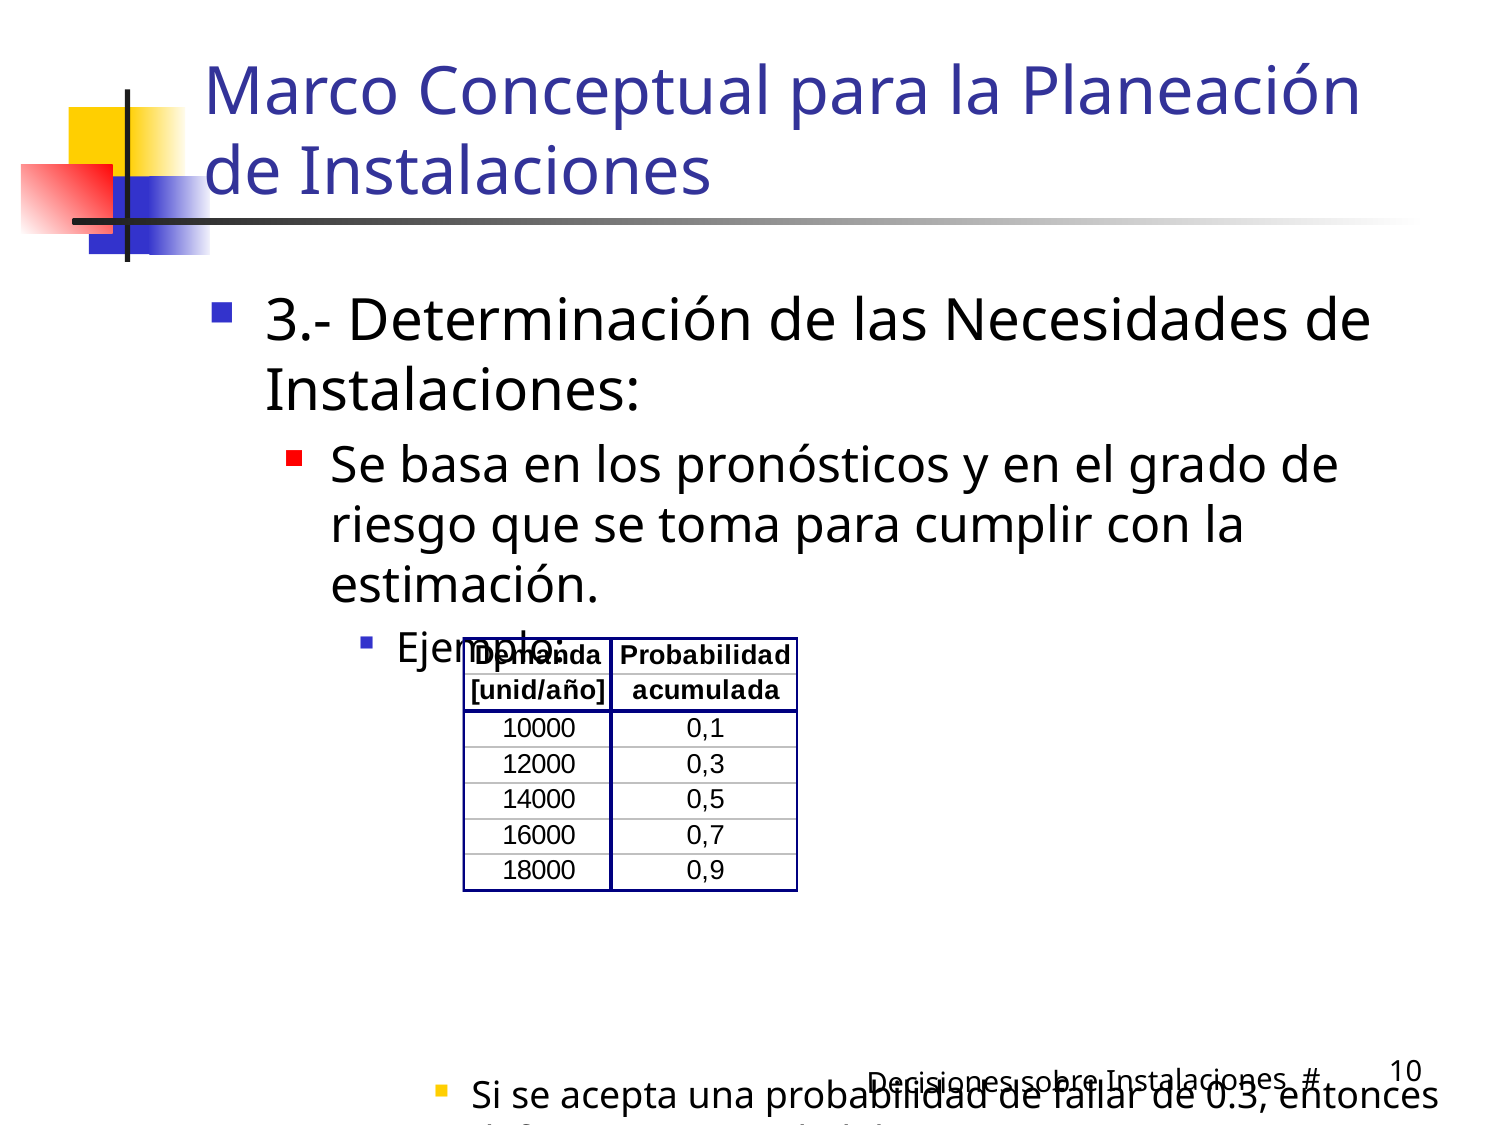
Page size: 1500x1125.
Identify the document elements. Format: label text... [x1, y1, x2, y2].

footer Decisiones sobre Instalaciones # [773, 1028, 1414, 1110]
list 3.- Determinación de las Necesidades de Instalaciones: Se basa en los pronósticos y en el grado de riesgo que se toma para cumplir con la estimación. Ejemplo: Si se acepta una probabilidad de fallar de 0.3, entonces definir una capacidad de 16.000. [193, 274, 1470, 1007]
title Marco Conceptual para la Planeación de Instalaciones [188, 27, 1468, 216]
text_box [462, 637, 801, 894]
slide_number 10 [1124, 1024, 1438, 1101]
